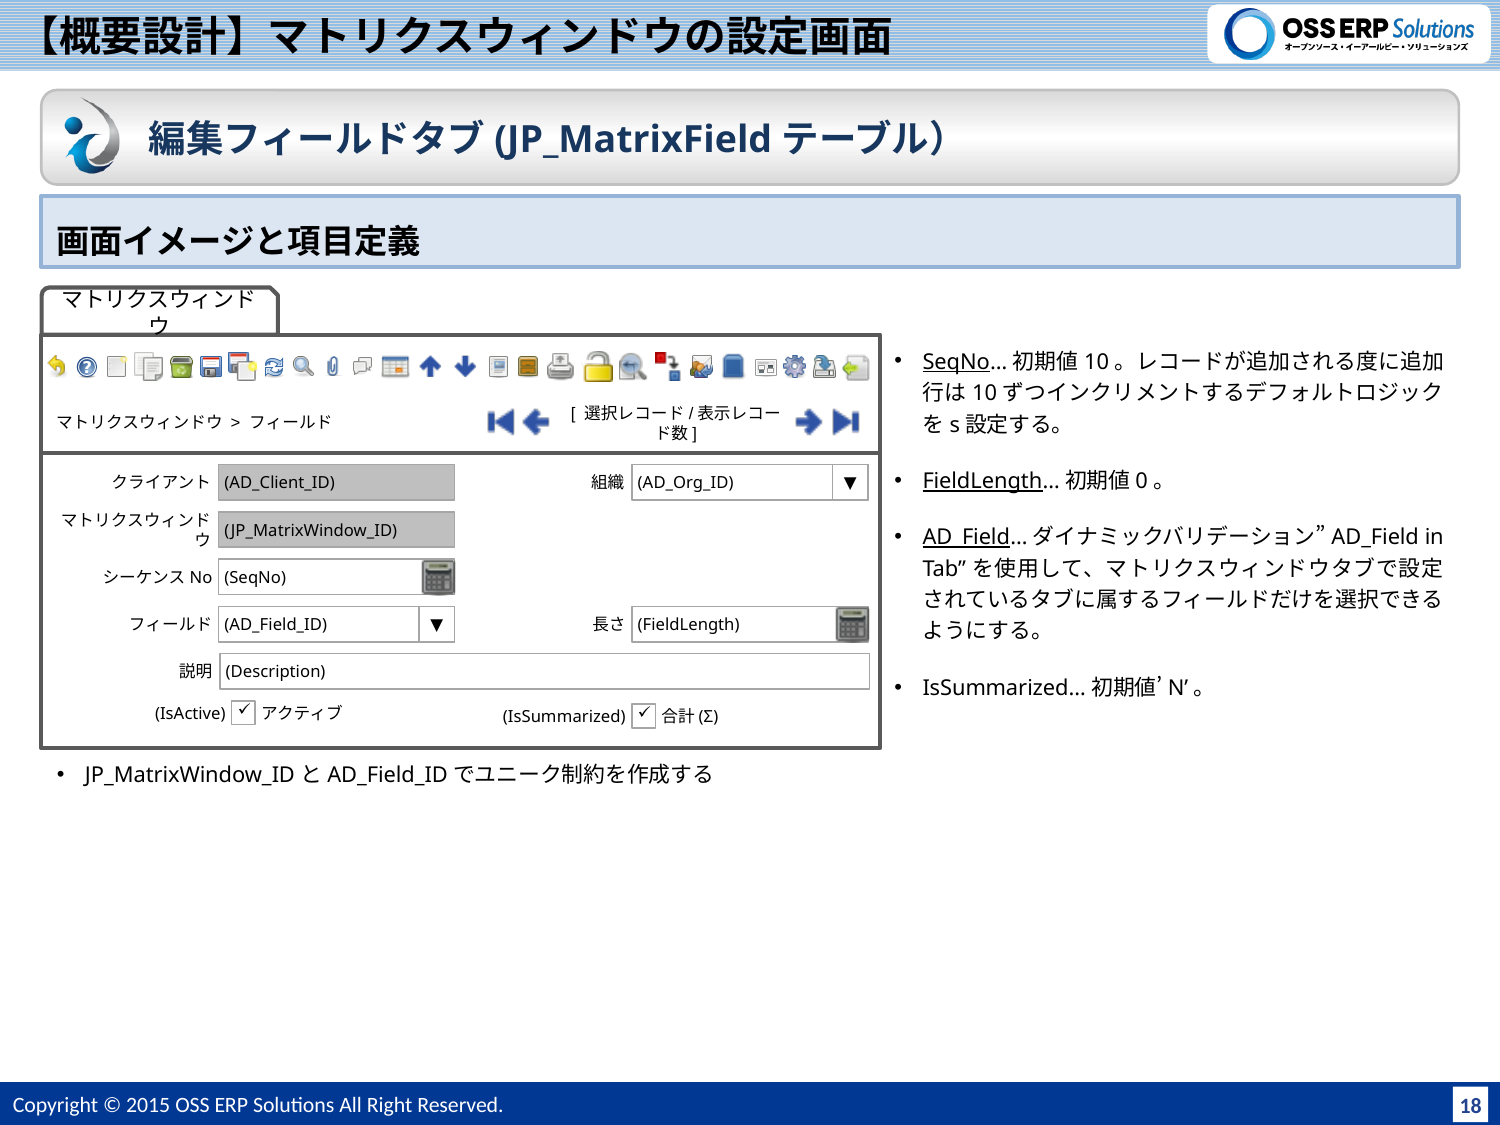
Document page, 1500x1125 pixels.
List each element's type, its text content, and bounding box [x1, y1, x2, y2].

text_box [39, 333, 878, 451]
text_box (IsSummarized) [453, 702, 634, 730]
text_box (AD_Client_ID) [219, 462, 451, 502]
text_box (SeqNo) [216, 557, 420, 597]
text_box (IsActive) [52, 699, 234, 727]
text_box (AD_Field_ID) [220, 604, 405, 644]
text_box アクティブ [257, 699, 434, 727]
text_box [46, 351, 874, 382]
text_box クライアント [38, 462, 219, 502]
title 【概要設計】マトリクスウィンドウの設定画面 [2, 0, 1353, 70]
text_box シーケンスNo [45, 557, 220, 596]
text_box 合計(Σ) [657, 702, 835, 730]
picture [1353, 8, 1474, 60]
text_box (Description) [220, 652, 871, 691]
text_box 長さ [405, 604, 634, 644]
text_box 画面イメージと項目定義 [39, 194, 1461, 269]
picture [52, 97, 125, 177]
text_box マトリクスウィンドウ [38, 510, 219, 549]
text_box 編集フィールドタブ(JP_MatrixFieldテーブル） [41, 89, 1459, 185]
text_box [633, 702, 657, 730]
picture [419, 558, 457, 597]
text_box フィールド [0, 604, 220, 644]
text_box (FieldLength) [634, 604, 834, 644]
text_box (JP_MatrixWindow_ID) [219, 510, 457, 549]
picture [786, 399, 870, 447]
text_box [234, 699, 257, 727]
text_box マトリクスウィンドウ > フィールド [41, 403, 390, 441]
text_box [ 選択レコード/表示レコード数] [563, 403, 782, 443]
text_box マトリクスウィンドウ [39, 285, 280, 337]
text_box [39, 451, 878, 750]
picture [833, 606, 871, 644]
text_box (AD_Org_ID) [633, 462, 830, 502]
text_box SeqNo…初期値10。レコードが追加される度に追加行は10ずつインクリメントするデフォルトロジックをs設定する。 FieldLength…初期値0。 AD_Field…ダイナミックバリデーション”AD_Field in Tab”を使用して、マトリクスウィンドウタブで設定されているタブに属するフィールドだけを選択できるようにする。 IsSummarized…初期値’N’。 [878, 333, 1461, 746]
text_box 説明 [39, 652, 220, 691]
text_box JP_MatrixWindow_IDとAD_Field_IDでユニーク制約を作成する [40, 746, 1461, 939]
picture [477, 399, 560, 447]
text_box 組織 [451, 462, 633, 502]
text_box ▼ [830, 462, 870, 502]
